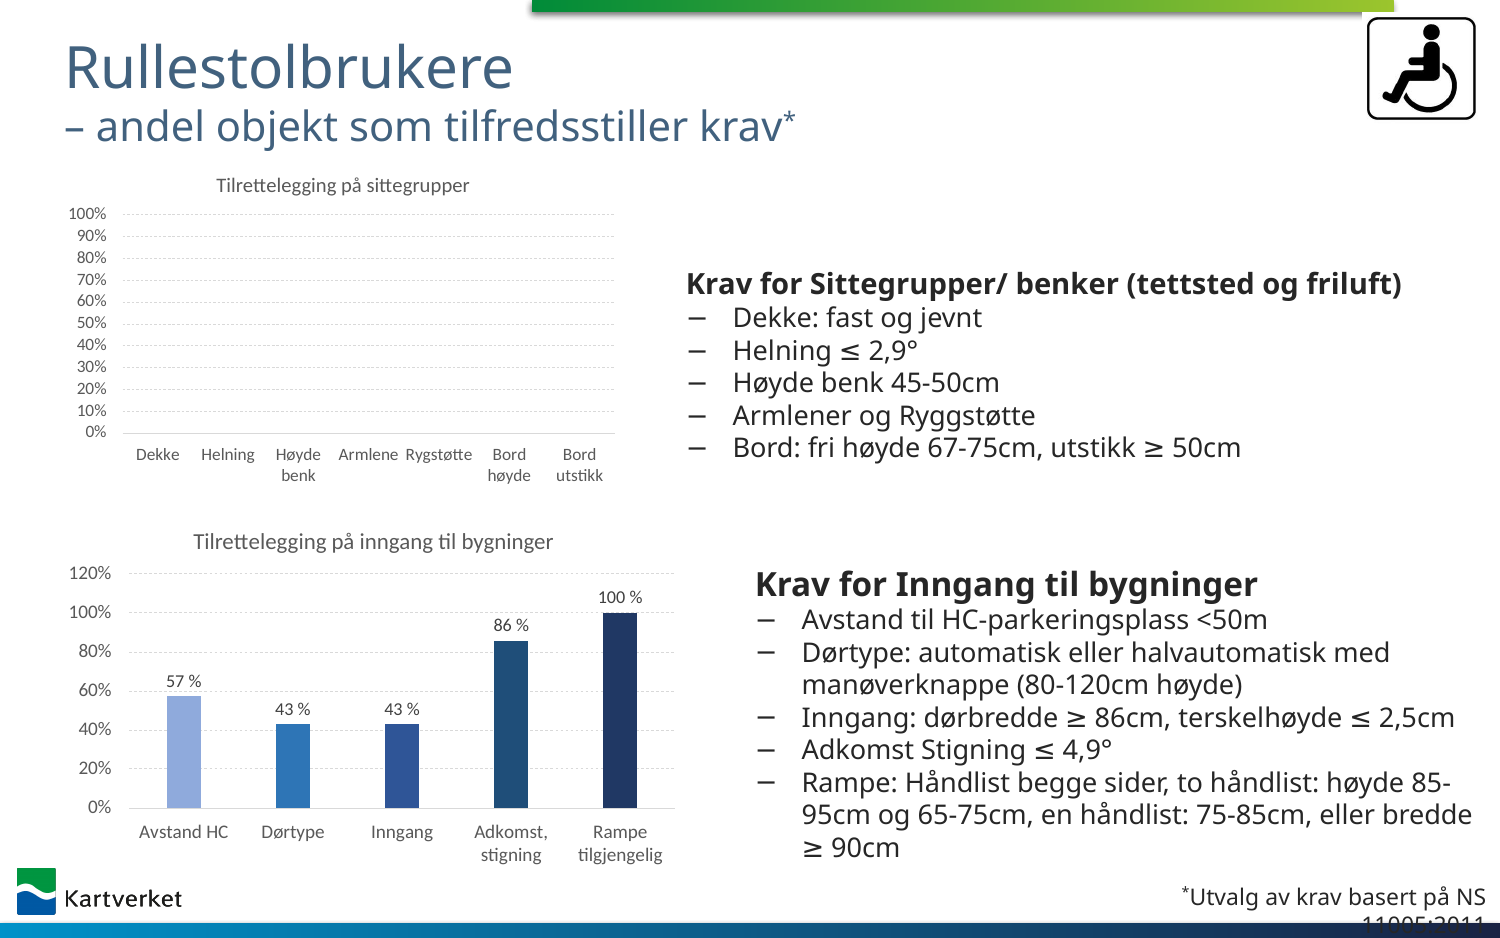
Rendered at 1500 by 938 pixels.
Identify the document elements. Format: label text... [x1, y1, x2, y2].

picture [62, 166, 625, 492]
text_box Krav for Sittegrupper/ benker (tettsted og friluft) Dekke: fast og jevnt Helning ≤ 2,9° Høyde benk 45-50cm Armlener og Ryggstøtte Bord: fri høyde 67-75cm, utstikk ≥ 50cm [670, 258, 1418, 471]
text_box Krav for Inngang til bygninger Avstand til HC-parkeringsplass <50m Dørtype: automatisk eller halvautomatisk med manøverknappe (80-120cm høyde) Inngang: dørbredde ≥ 86cm, terskelhøyde ≤ 2,5cm Adkomst Stigning ≤ 4,9° Rampe: Håndlist begge sider, to håndlist: høyde 85-95cm og 65-75cm, en håndlist: 75-85cm, eller bredde ≥ 90cm [740, 555, 1491, 870]
text_box *Utvalg av krav basert på NS 11005:2011 [1068, 873, 1500, 938]
picture [62, 520, 686, 874]
picture [1362, 12, 1481, 126]
text_box Rullestolbrukere – andel objekt som tilfredsstiller krav* [49, 25, 1431, 158]
